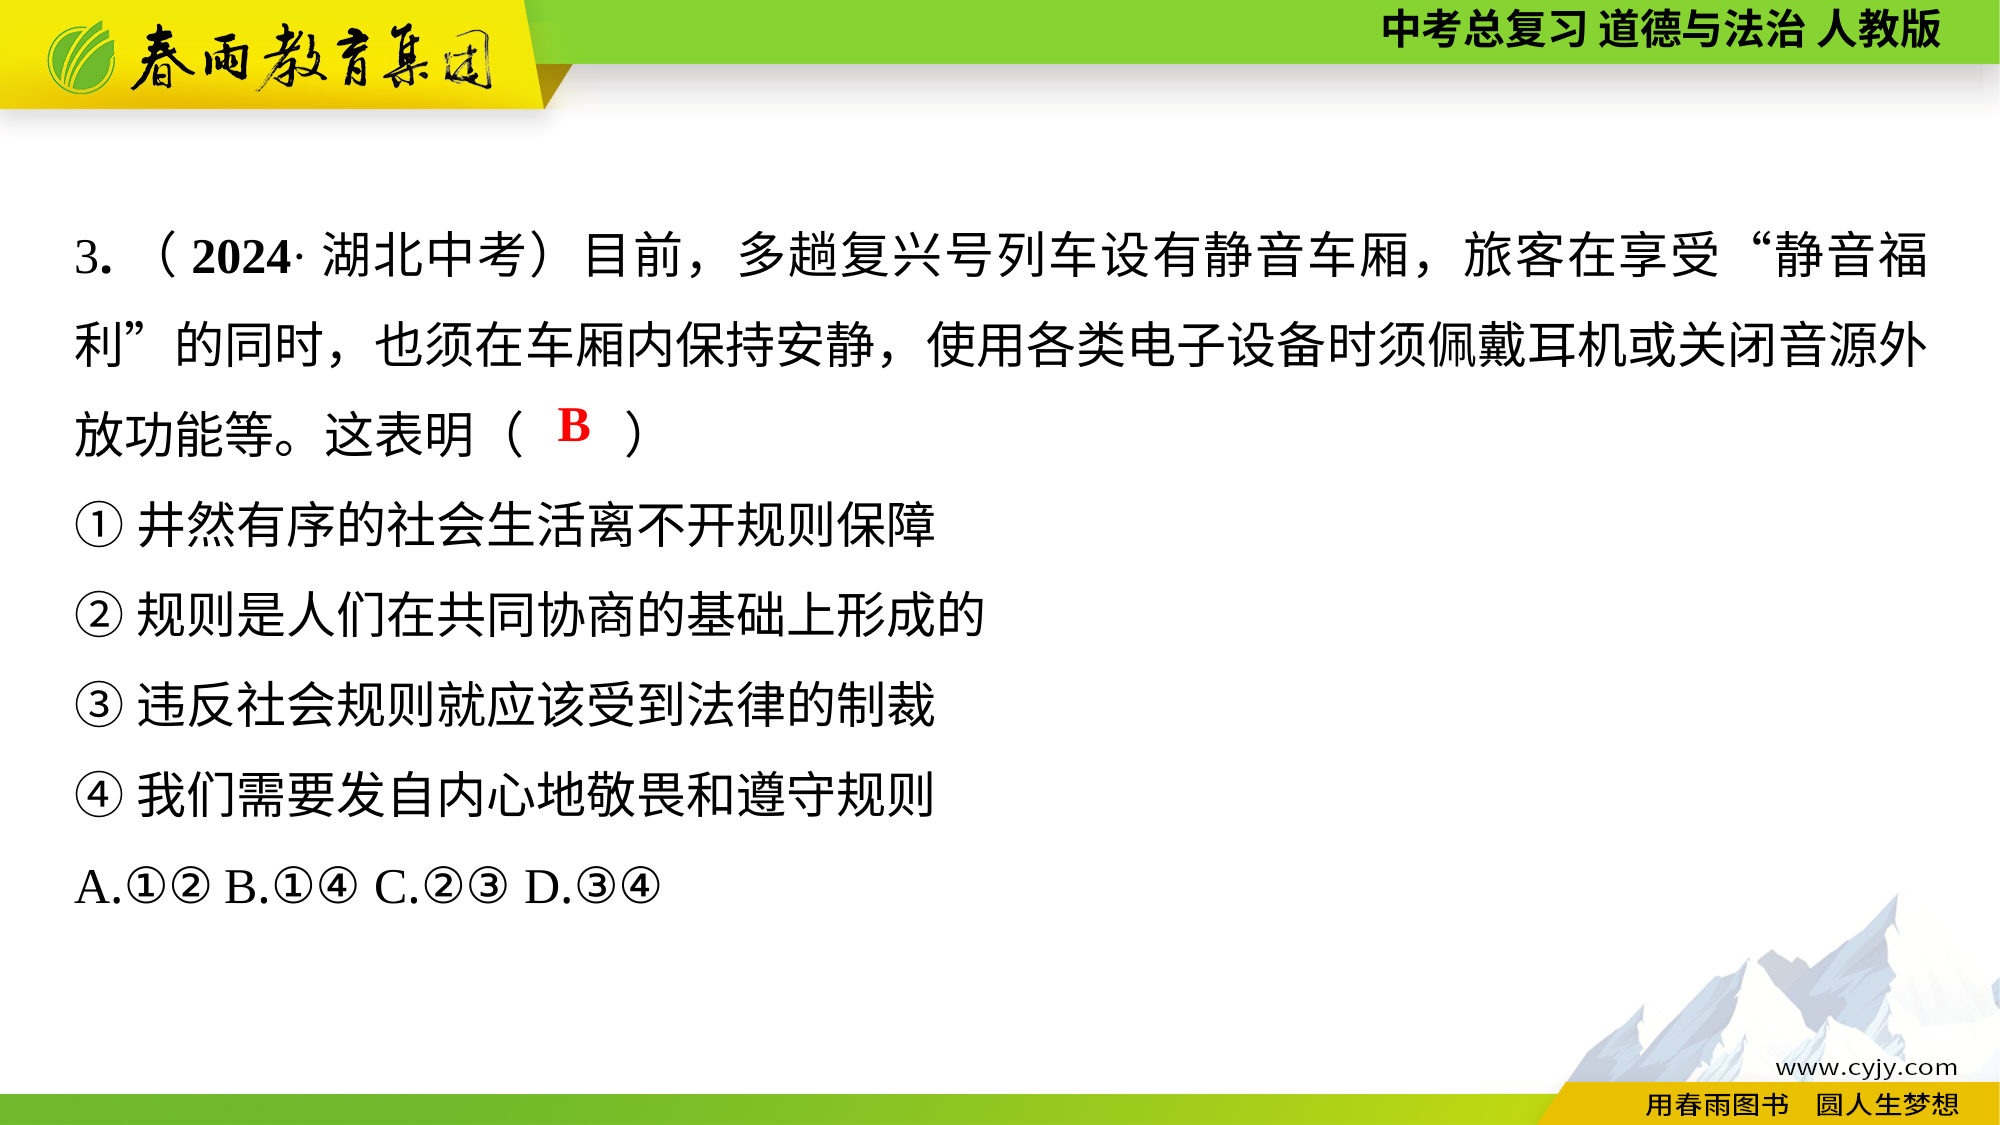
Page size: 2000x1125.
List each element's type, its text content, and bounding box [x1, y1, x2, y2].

text_box B [543, 384, 606, 460]
list 3.（2024·湖北中考）目前，多趟复兴号列车设有静音车厢，旅客在享受“静音福利”的同时，也须在车厢内保持安静，使用各类电子设备时须佩戴耳机或关闭音源外放功能等。这表明（ ） ①井然有序的社会生活离不开规则保障 ②规则是人们在共同协商的基础上形成的 ③违反社会规则就应该受到法律的制裁 ④我们需要发自内心地敬畏和遵守规则 A.①② B.①④ C.②③ D.③④ [59, 186, 1944, 917]
picture [0, 0, 2000, 1125]
